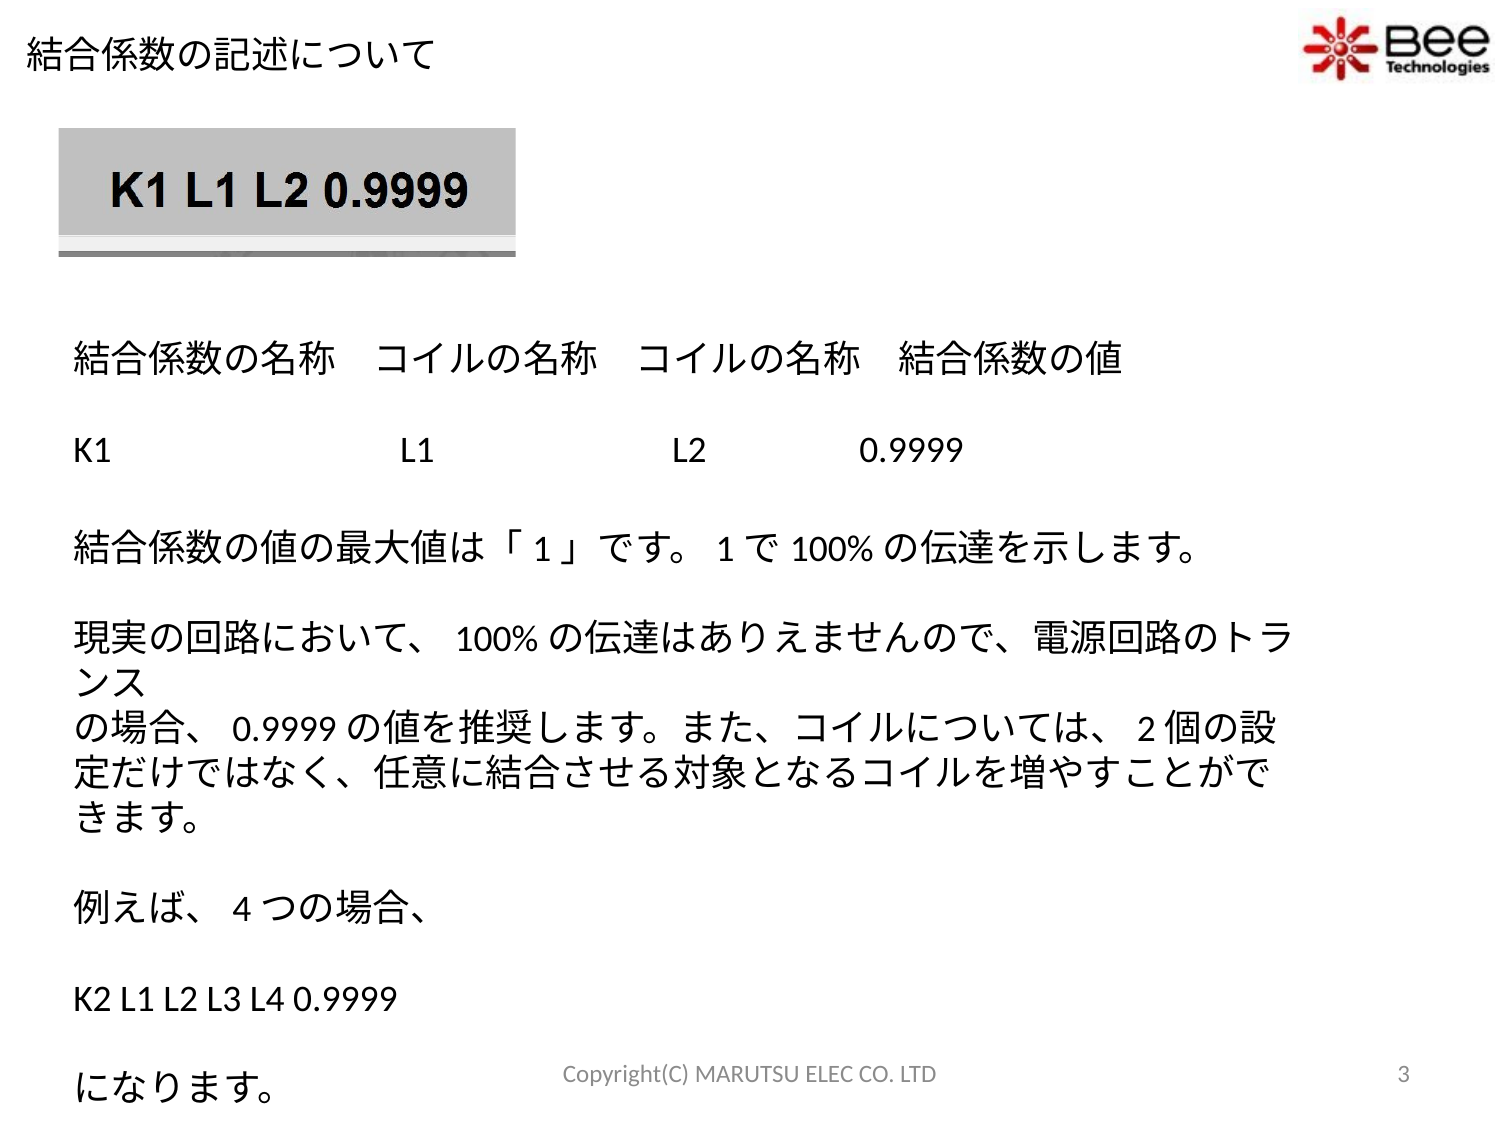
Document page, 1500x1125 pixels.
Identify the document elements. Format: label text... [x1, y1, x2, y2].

text_box 結合係数の名称 コイルの名称 コイルの名称 結合係数の値 K1 L1 L2 0.9999 [58, 328, 1348, 478]
footer Copyright(C) MARUTSU ELEC CO. LTD [512, 1042, 988, 1103]
text_box 結合係数の記述について [11, 23, 879, 84]
slide_number 3 [1074, 1042, 1425, 1103]
text_box 結合係数の値の最大値は「1」です。1で100%の伝達を示します。 現実の回路において、100%の伝達はありえませんので、電源回路のトランス の場合、0.9999の値を推奨します。また、コイルについては、2個の設定だけではなく、任意に結合させる対象となるコイルを増やすことができます。 例えば、4つの場合、 K2 L1 L2 L3 L4 0.9999 になります。 [58, 516, 1325, 1116]
picture [58, 128, 516, 257]
picture [1298, 8, 1495, 91]
